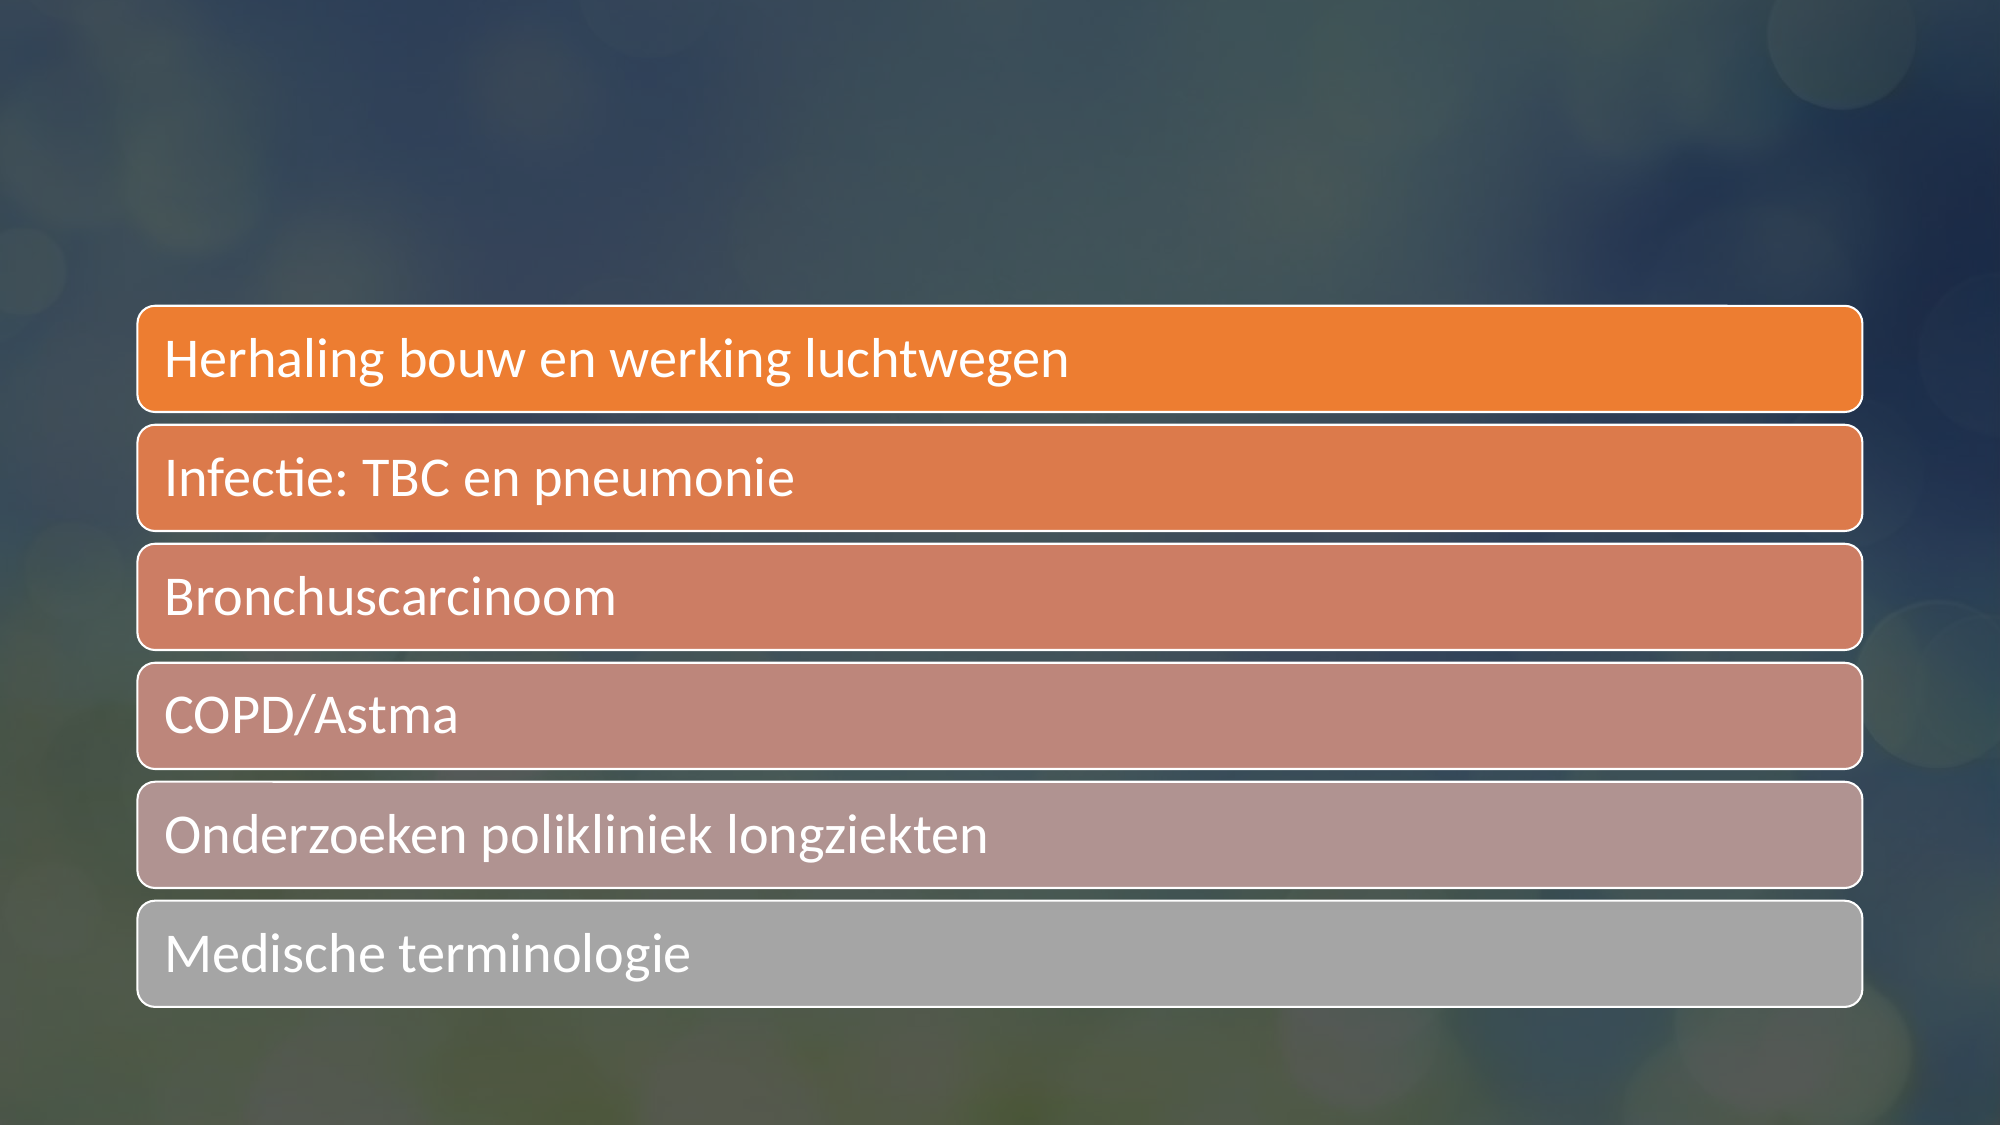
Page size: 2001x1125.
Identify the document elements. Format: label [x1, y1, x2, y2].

text_box [137, 299, 1863, 1014]
picture [0, 0, 2000, 1125]
